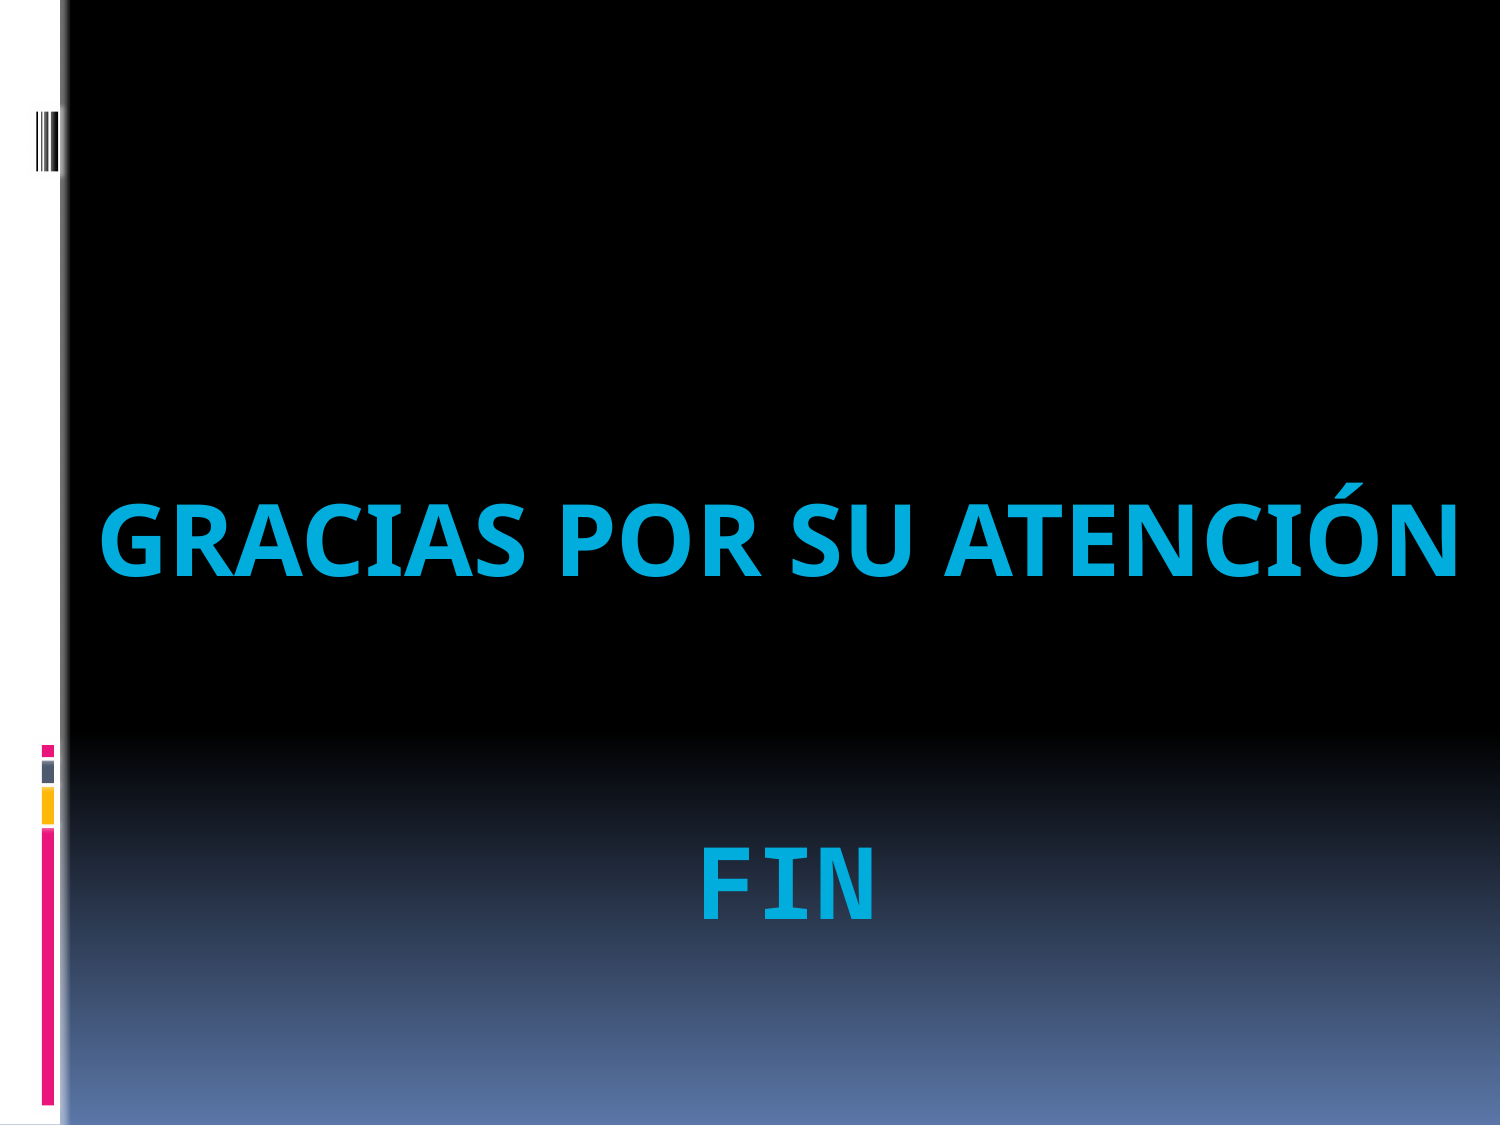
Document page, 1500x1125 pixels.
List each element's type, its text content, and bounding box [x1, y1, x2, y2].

text_box GRACIAS POR SU ATENCIÓN [81, 468, 1481, 604]
title FIN [150, 712, 1425, 1037]
